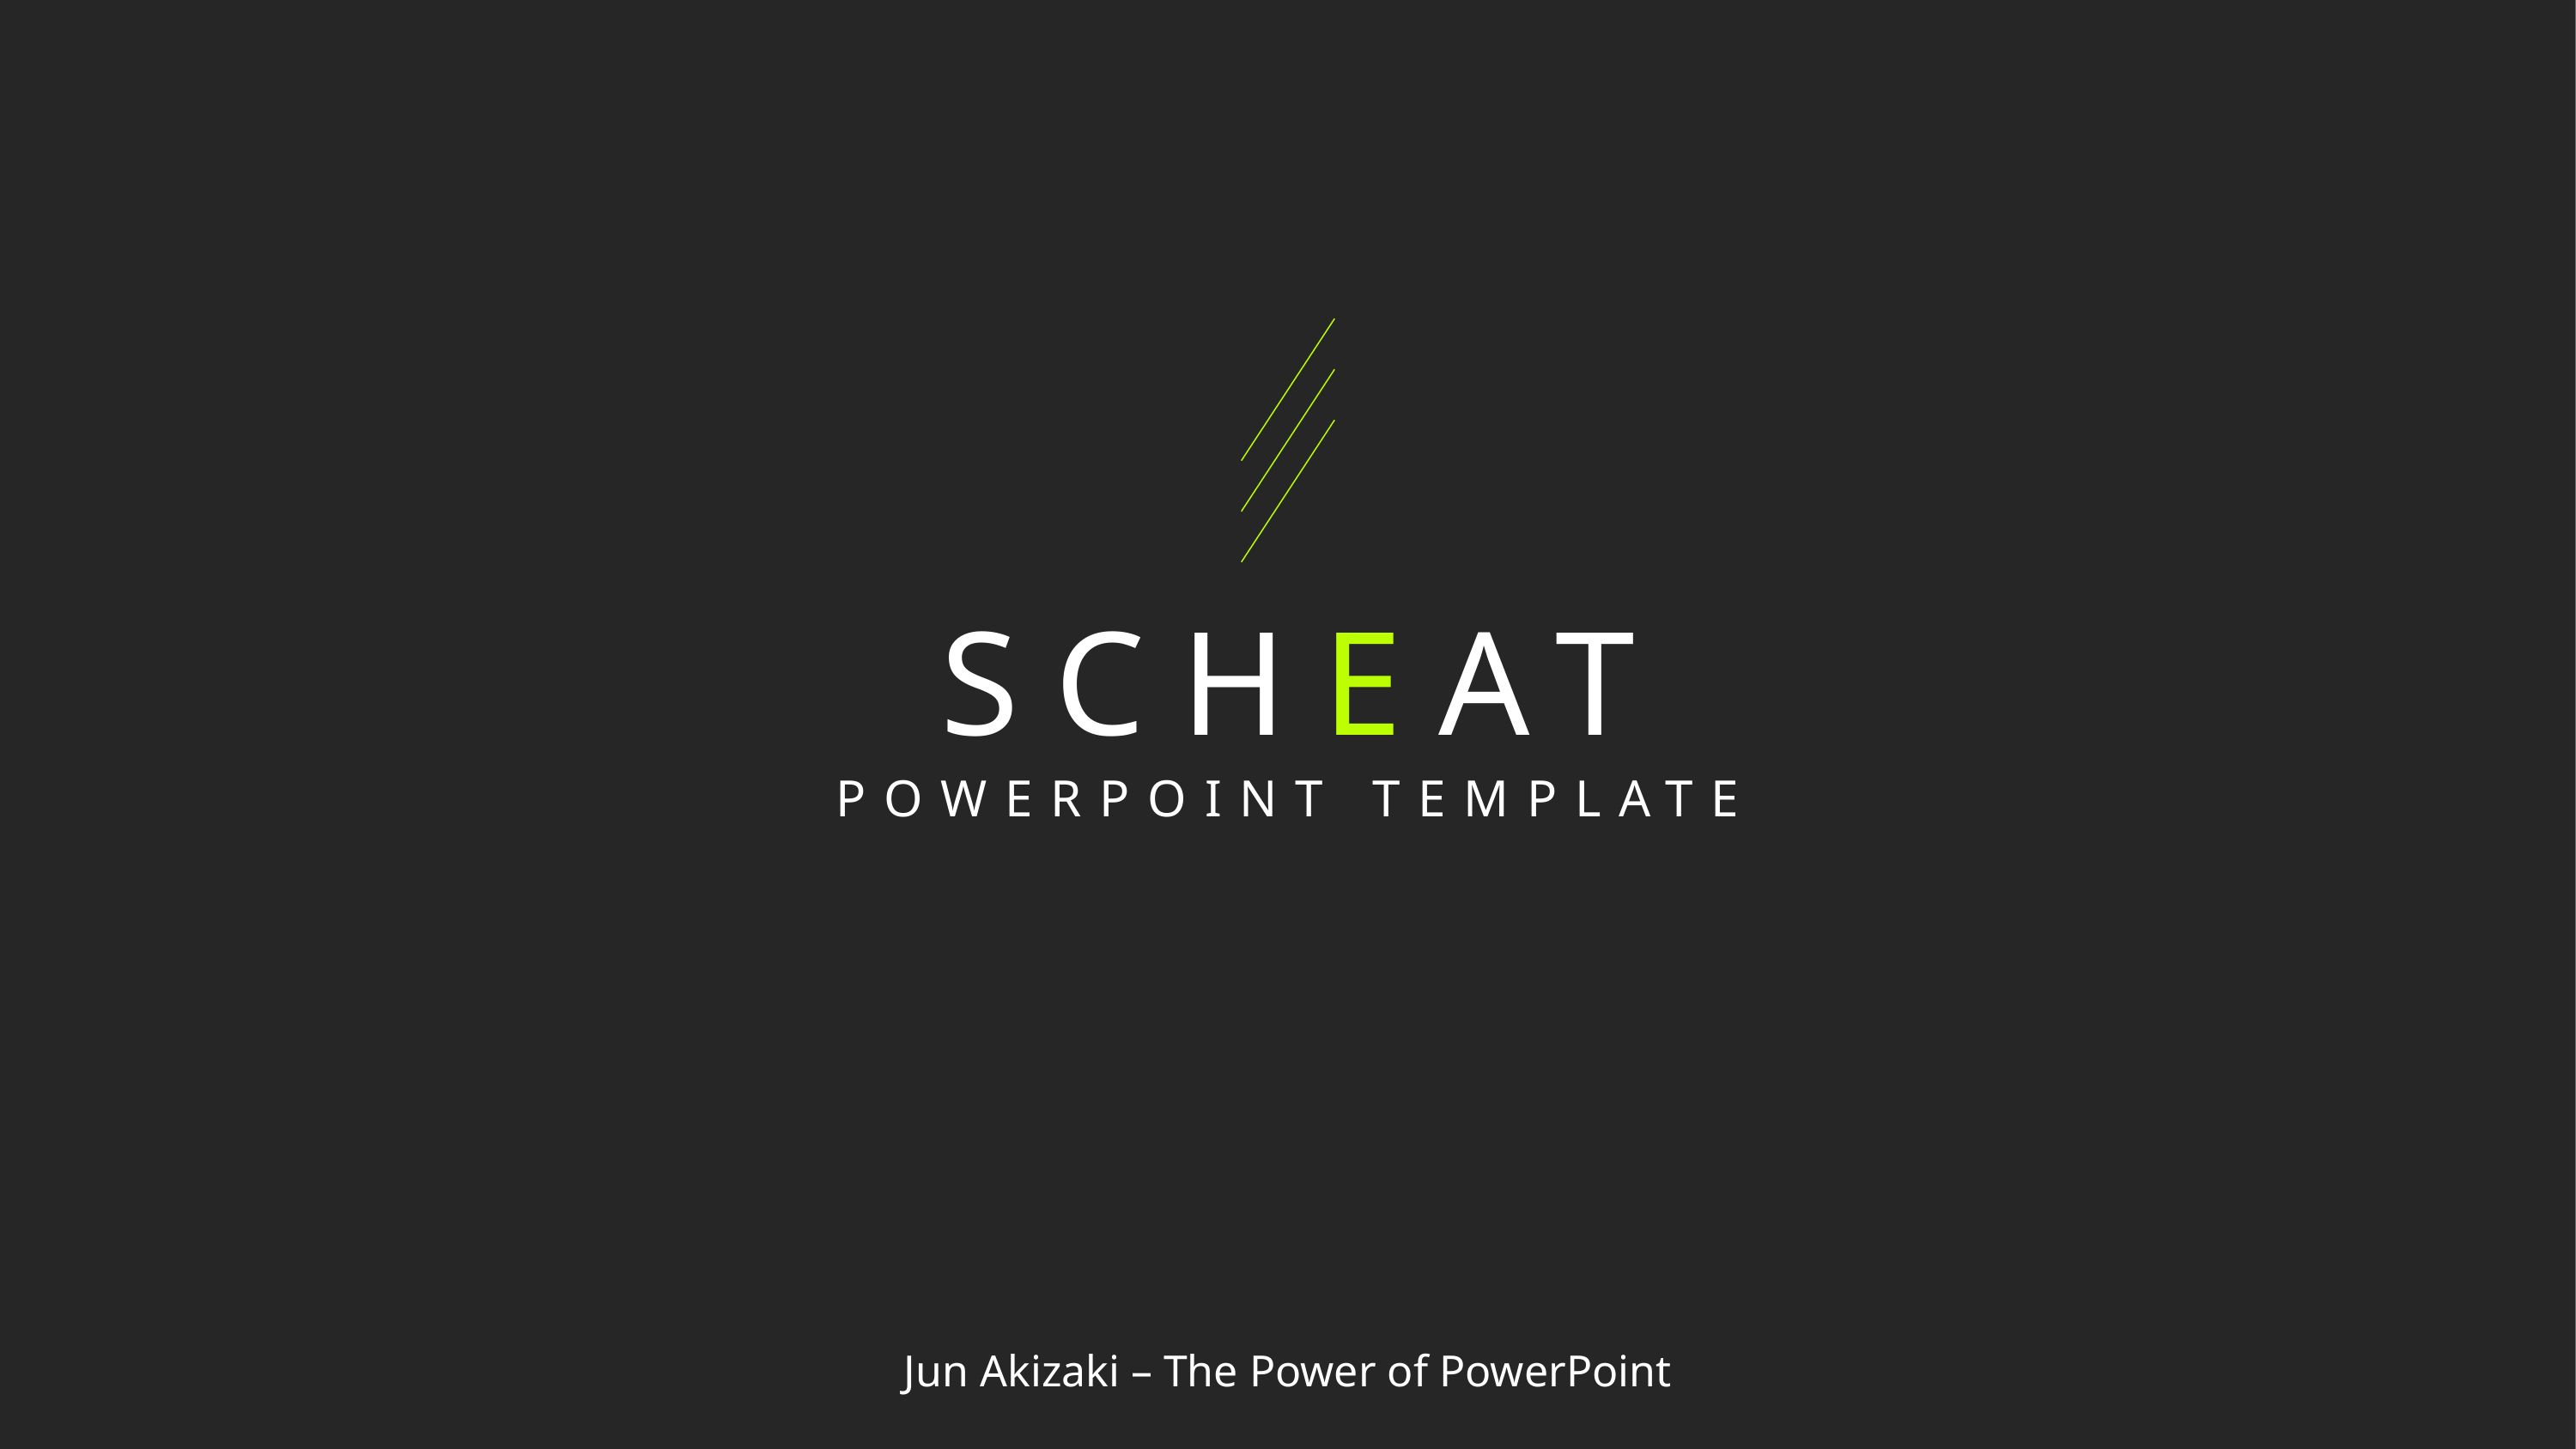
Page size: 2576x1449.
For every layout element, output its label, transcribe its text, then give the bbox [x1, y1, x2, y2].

list POWERPOINT TEMPLATE [137, 755, 2439, 836]
title SCHEAT [129, 572, 2447, 775]
list Jun Akizaki – The Power of PowerPoint [137, 1332, 2439, 1414]
